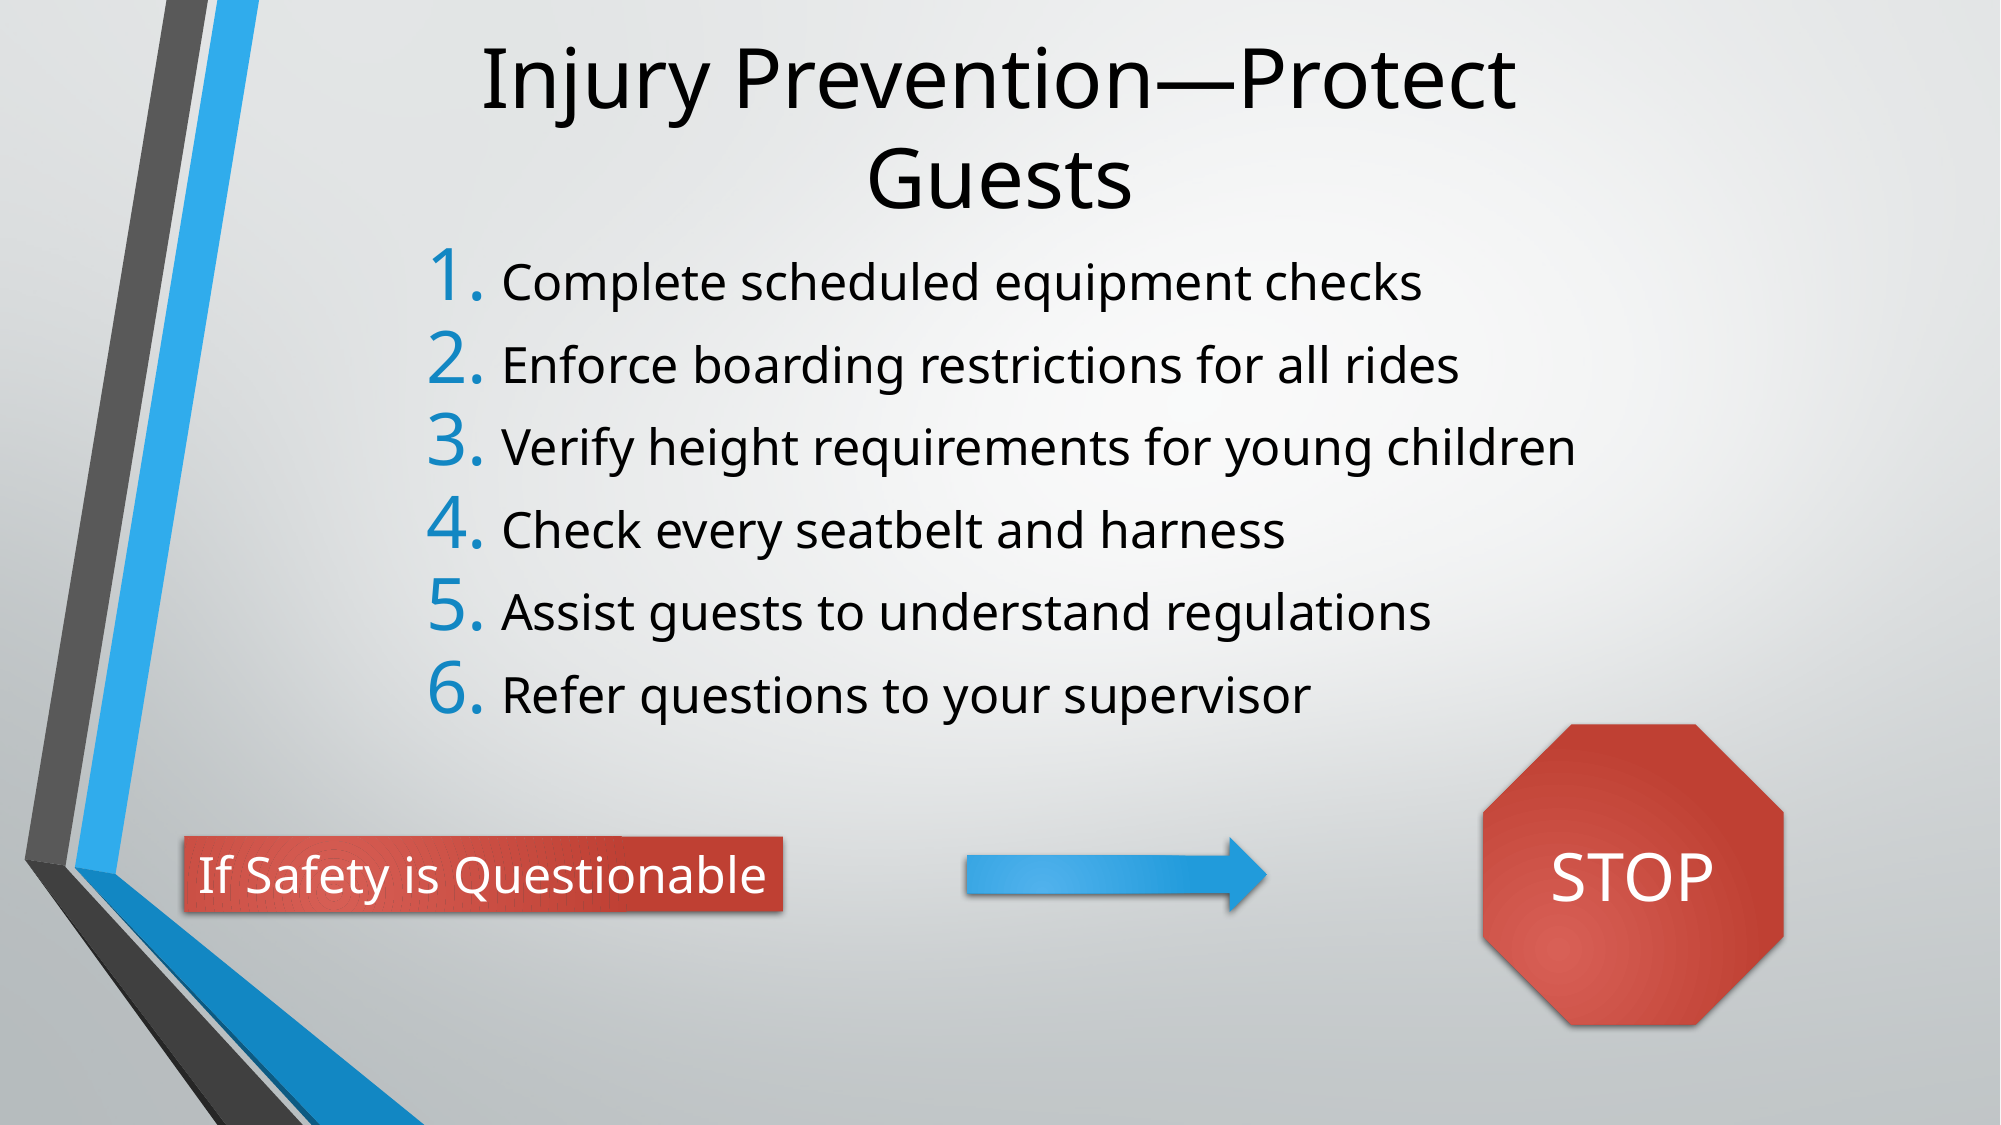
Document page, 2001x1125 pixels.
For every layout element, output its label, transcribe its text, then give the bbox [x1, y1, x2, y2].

list Complete scheduled equipment checks Enforce boarding restrictions for all rides Verify height requirements for young children Check every seatbelt and harness Assist guests to understand regulations Refer questions to your supervisor [411, 213, 1676, 724]
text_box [216, 724, 1784, 1025]
title Injury Prevention—Protect Guests [367, 12, 1633, 238]
